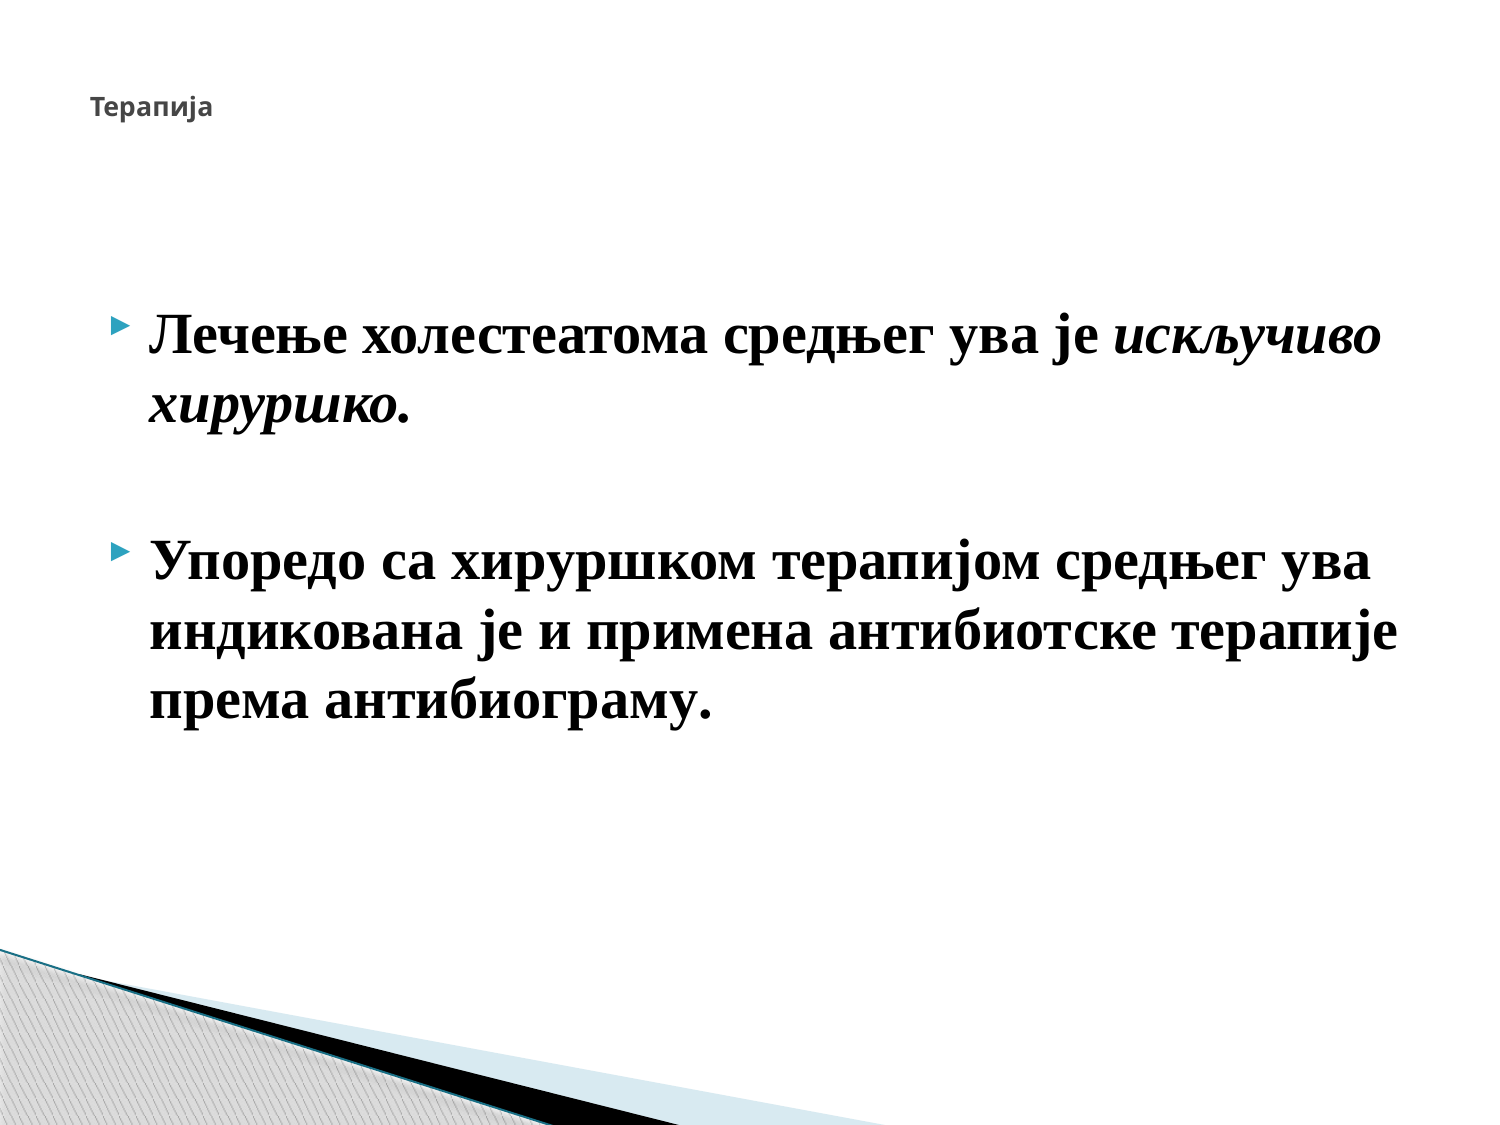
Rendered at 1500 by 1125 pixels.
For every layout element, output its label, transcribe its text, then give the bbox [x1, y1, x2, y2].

title Терапија [75, 50, 1425, 163]
list Лечење холестеатома средњег ува је искључиво хируршко. Упоредо са хируршком терапијом средњег ува индикована је и примена антибиотске терапије према антибиограму. [75, 287, 1425, 975]
